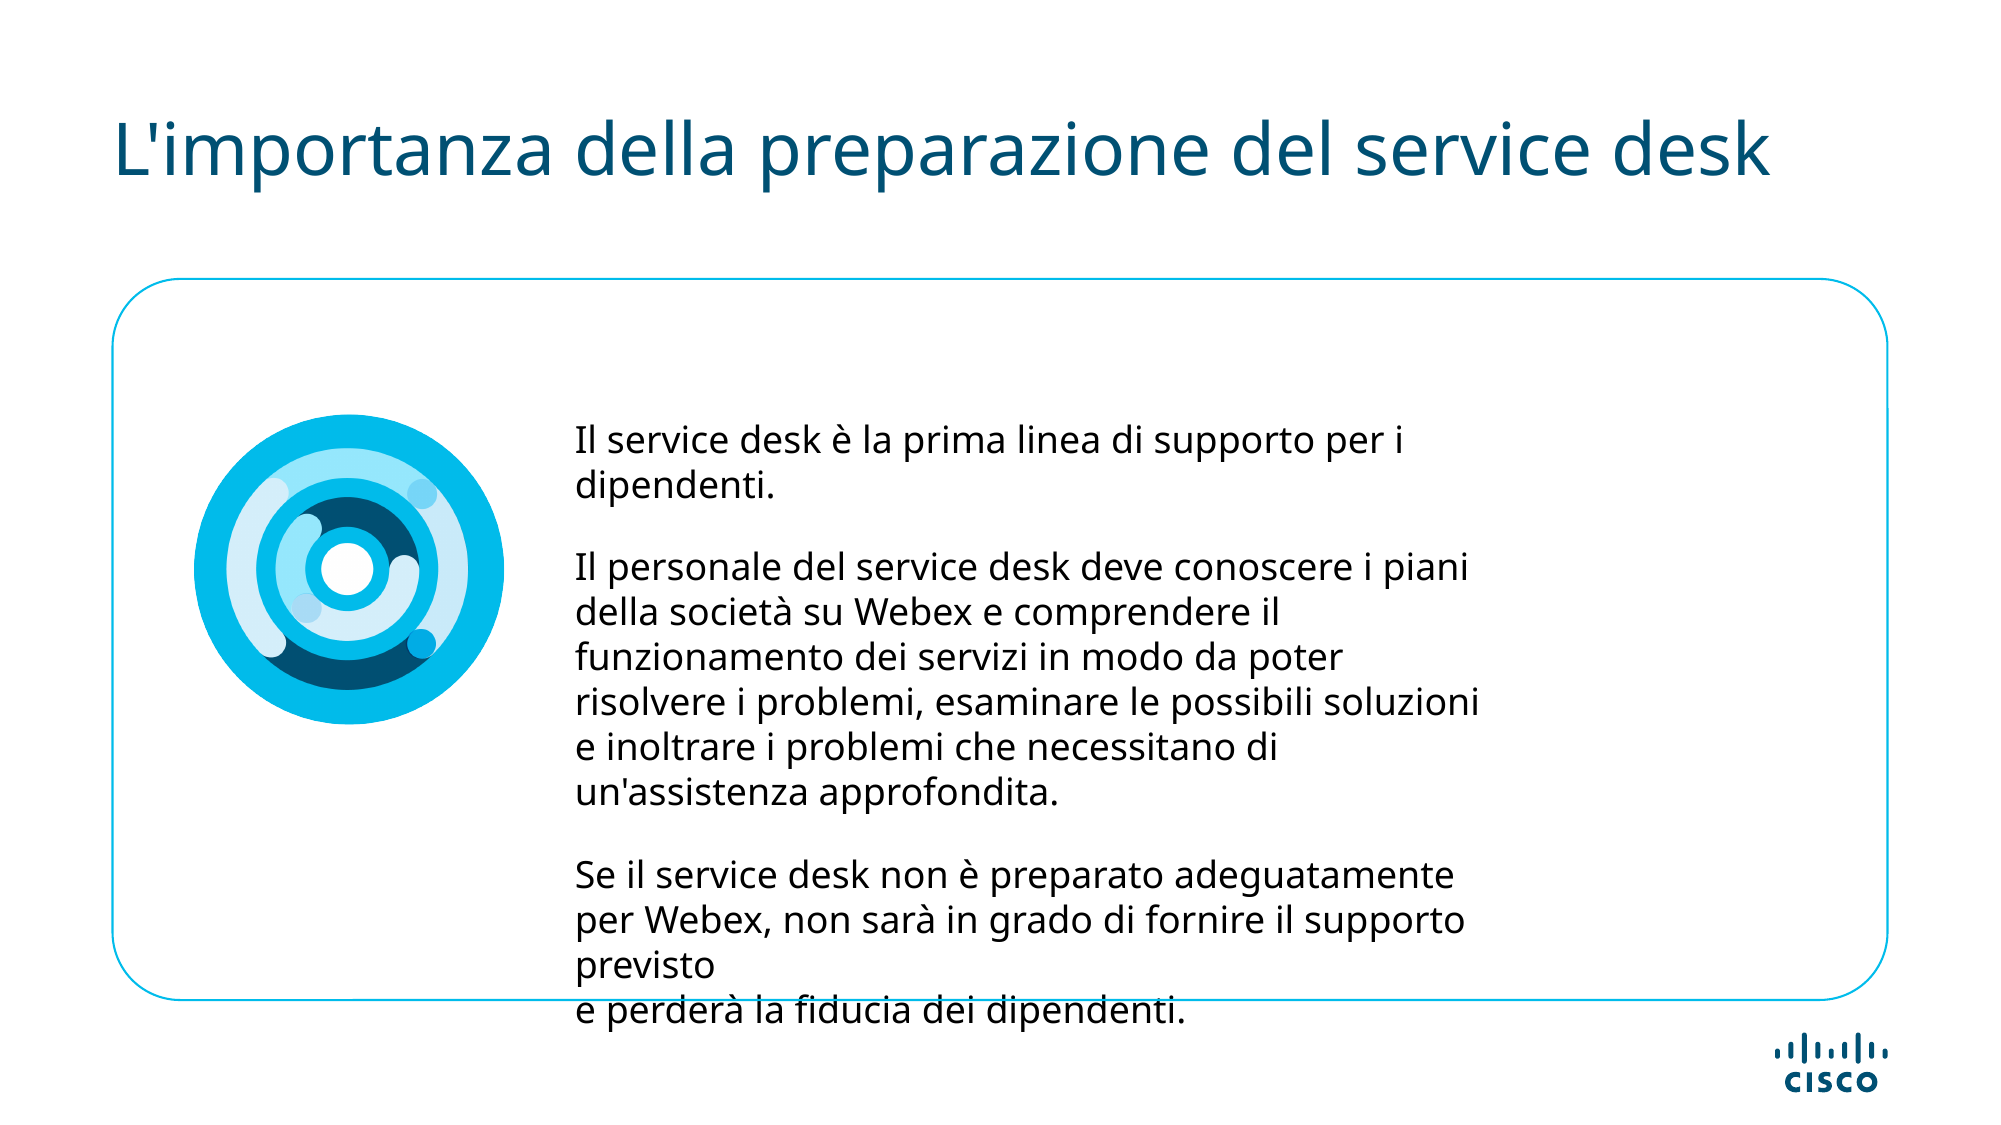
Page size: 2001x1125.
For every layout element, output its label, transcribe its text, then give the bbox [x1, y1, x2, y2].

picture [322, 544, 373, 595]
picture [227, 449, 467, 657]
picture [365, 414, 505, 558]
picture [194, 414, 334, 550]
picture [194, 589, 333, 725]
picture [276, 514, 419, 640]
picture [366, 581, 505, 725]
list Il service desk è la prima linea di supporto per i dipendenti. Il personale del service desk deve conoscere i piani della società su Webex e comprendere il funzionamento dei servizi in modo da poter risolvere i problemi, esaminare le possibili soluzioni e inoltrare i problemi che necessitano di un'assistenza approfondita. Se il service desk non è preparato adeguatamente per Webex, non sarà in grado di fornire il supporto previsto e perderà la fiducia dei dipendenti. [574, 1002, 1497, 1063]
title L'importanza della preparazione del service desk [112, 112, 1838, 238]
text_box [111, 277, 1889, 1002]
